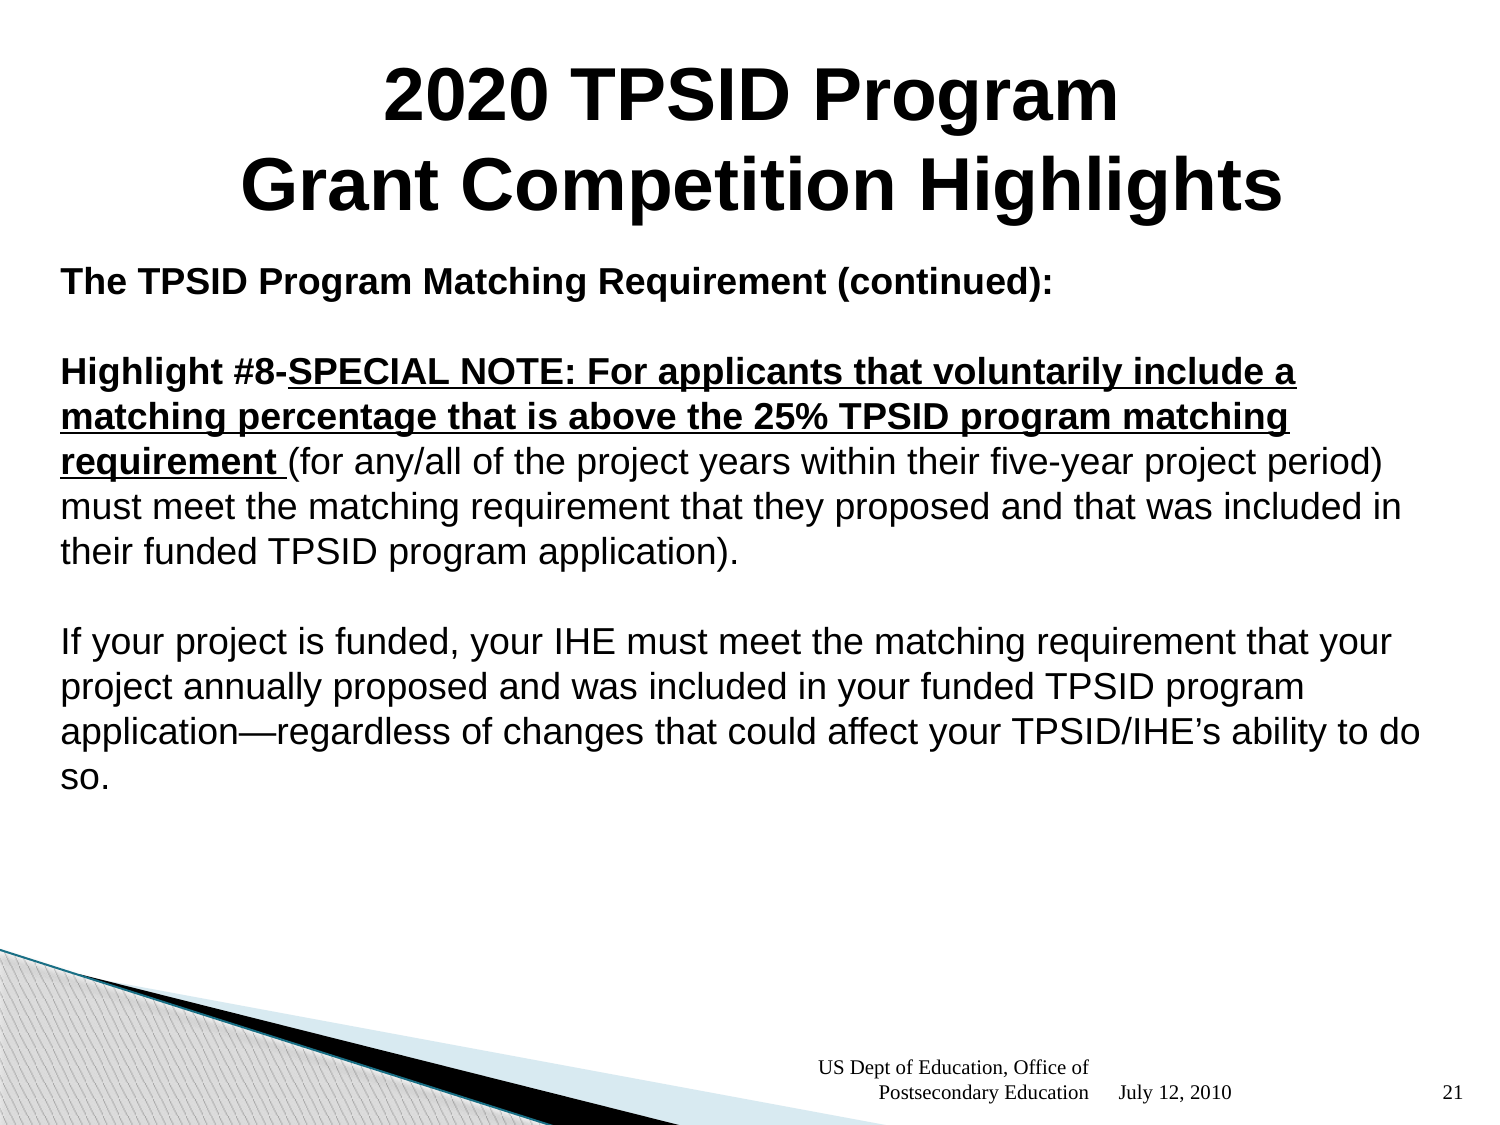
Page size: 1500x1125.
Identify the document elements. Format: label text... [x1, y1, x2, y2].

slide_number 21 [1418, 1051, 1479, 1112]
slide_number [1105, 1051, 1418, 1112]
text_box The TPSID Program Matching Requirement (continued): Highlight #8-SPECIAL NOTE: For applicants that voluntarily include a matching percentage that is above the 25% TPSID program matching requirement (for any/all of the project years within their five-year project period) must meet the matching requirement that they proposed and that was included in their funded TPSID program application). If your project is funded, your IHE must meet the matching requirement that your project annually proposed and was included in your funded TPSID program application—regardless of changes that could affect your TPSID/IHE’s ability to do so. [45, 249, 1446, 890]
title 2020 TPSID Program Grant Competition Highlights [87, 37, 1438, 241]
footer US Dept of Education, Office of Postsecondary Education [718, 1051, 1105, 1112]
